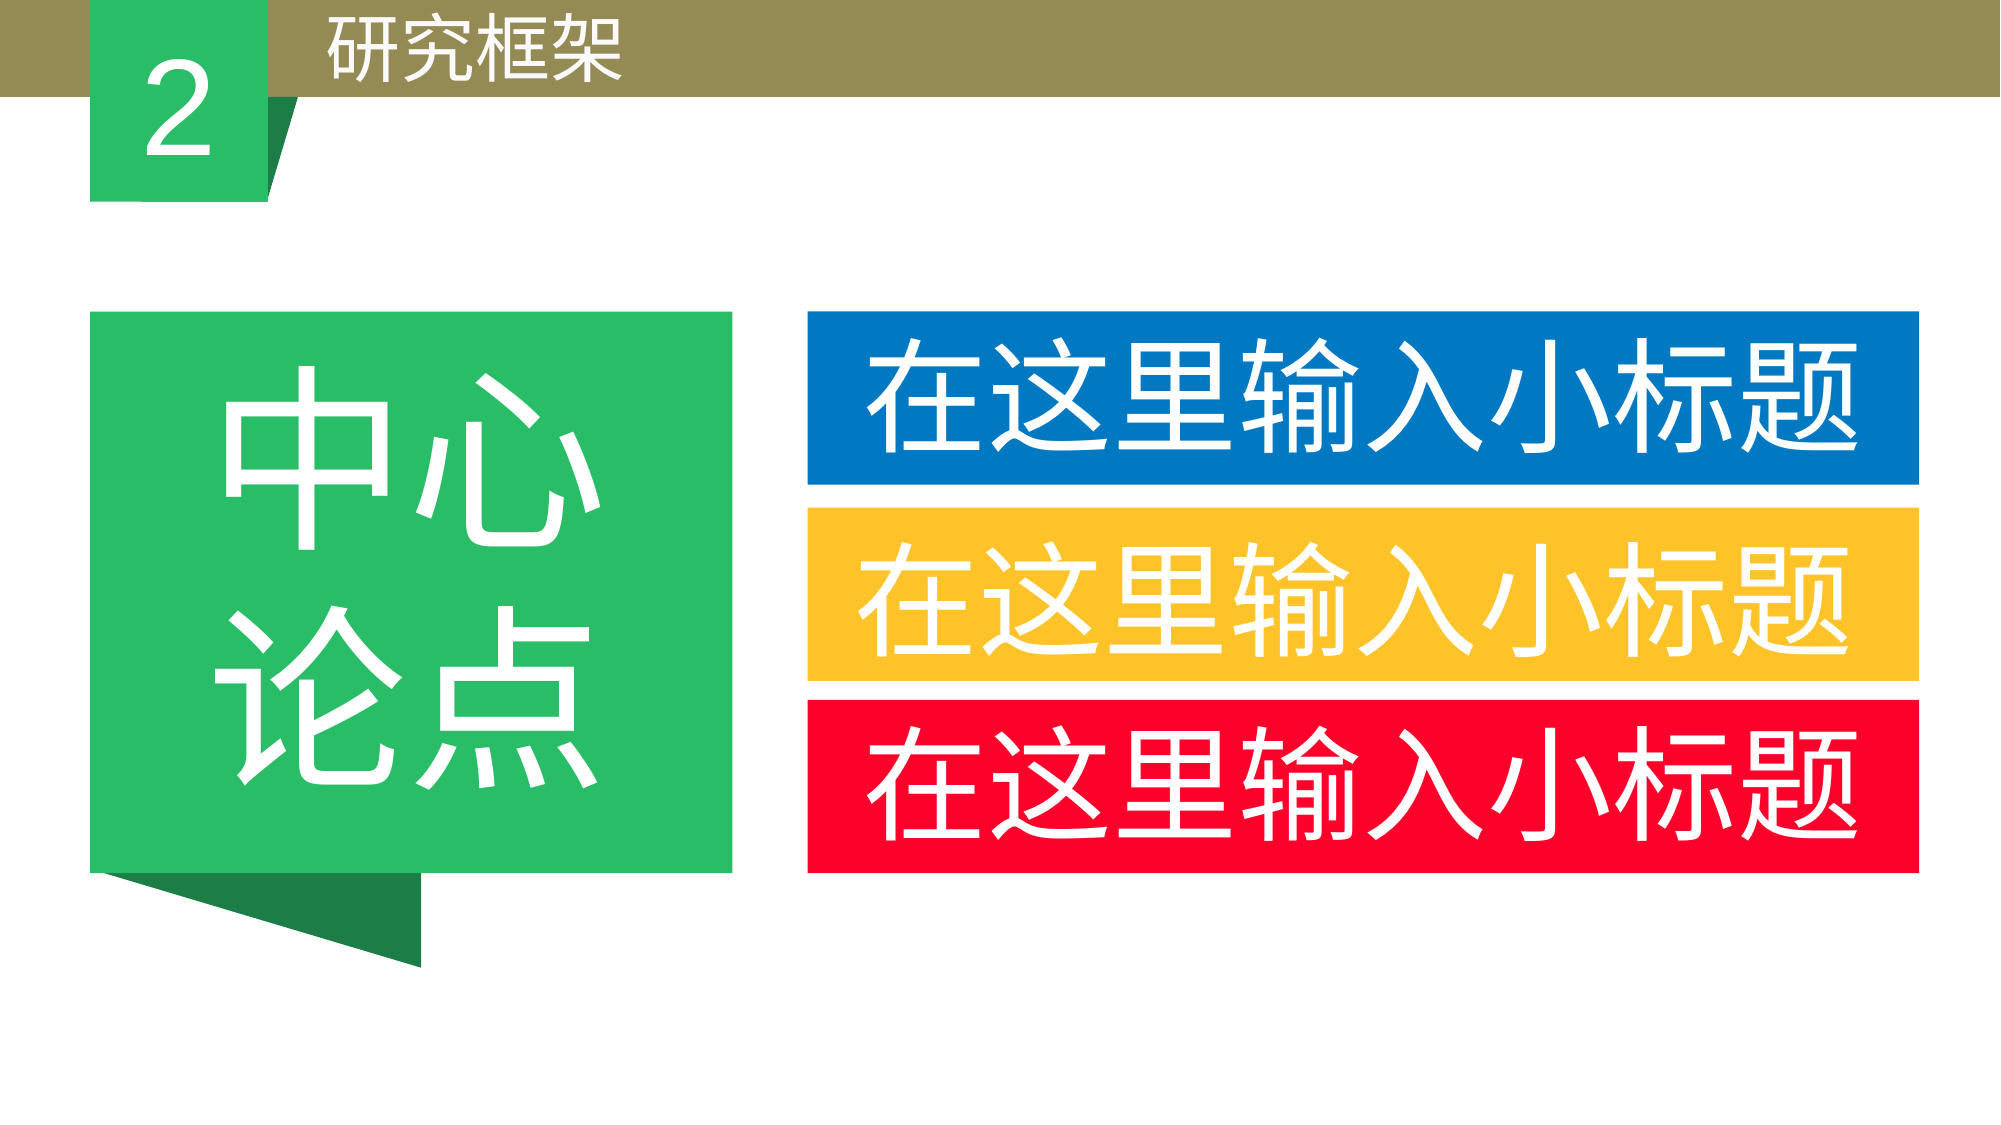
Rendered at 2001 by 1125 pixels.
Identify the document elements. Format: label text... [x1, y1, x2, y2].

text_box [0, 0, 90, 98]
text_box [92, 0, 296, 204]
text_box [807, 311, 1920, 874]
text_box 中心 论点 [0, 326, 807, 822]
text_box [89, 822, 733, 874]
text_box [89, 310, 733, 326]
text_box [103, 874, 423, 970]
text_box 研究框架 [296, 0, 732, 100]
text_box [732, 0, 2000, 98]
